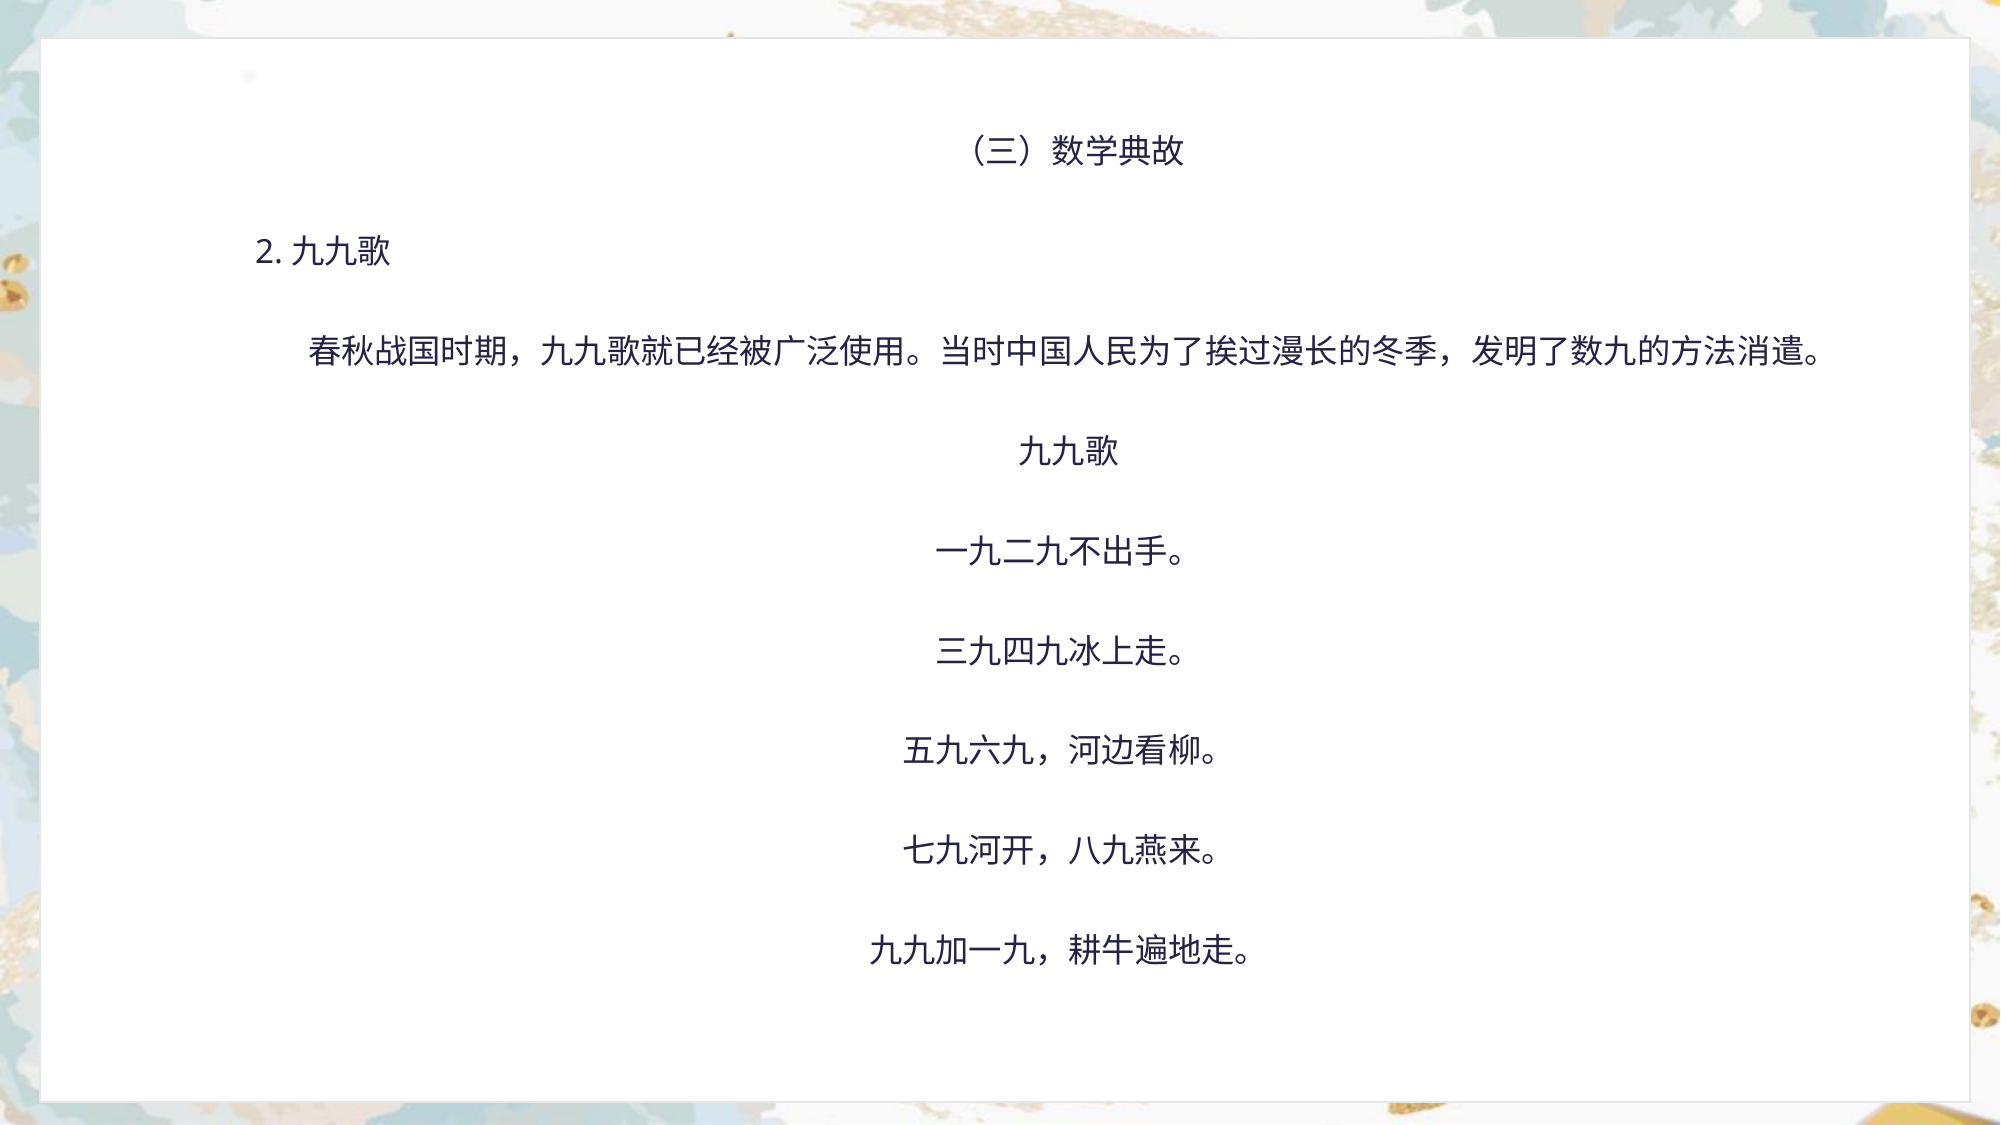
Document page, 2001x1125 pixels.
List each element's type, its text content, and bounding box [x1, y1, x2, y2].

text_box （三）数学典故 2.九九歌 春秋战国时期，九九歌就已经被广泛使用。当时中国人民为了挨过漫长的冬季，发明了数九的方法消遣。 九九歌 一九二九不出手。 三九四九冰上走。 五九六九，河边看柳。 七九河开，八九燕来。 九九加一九，耕牛遍地走。 [240, 63, 1897, 977]
picture [0, 0, 2001, 1125]
